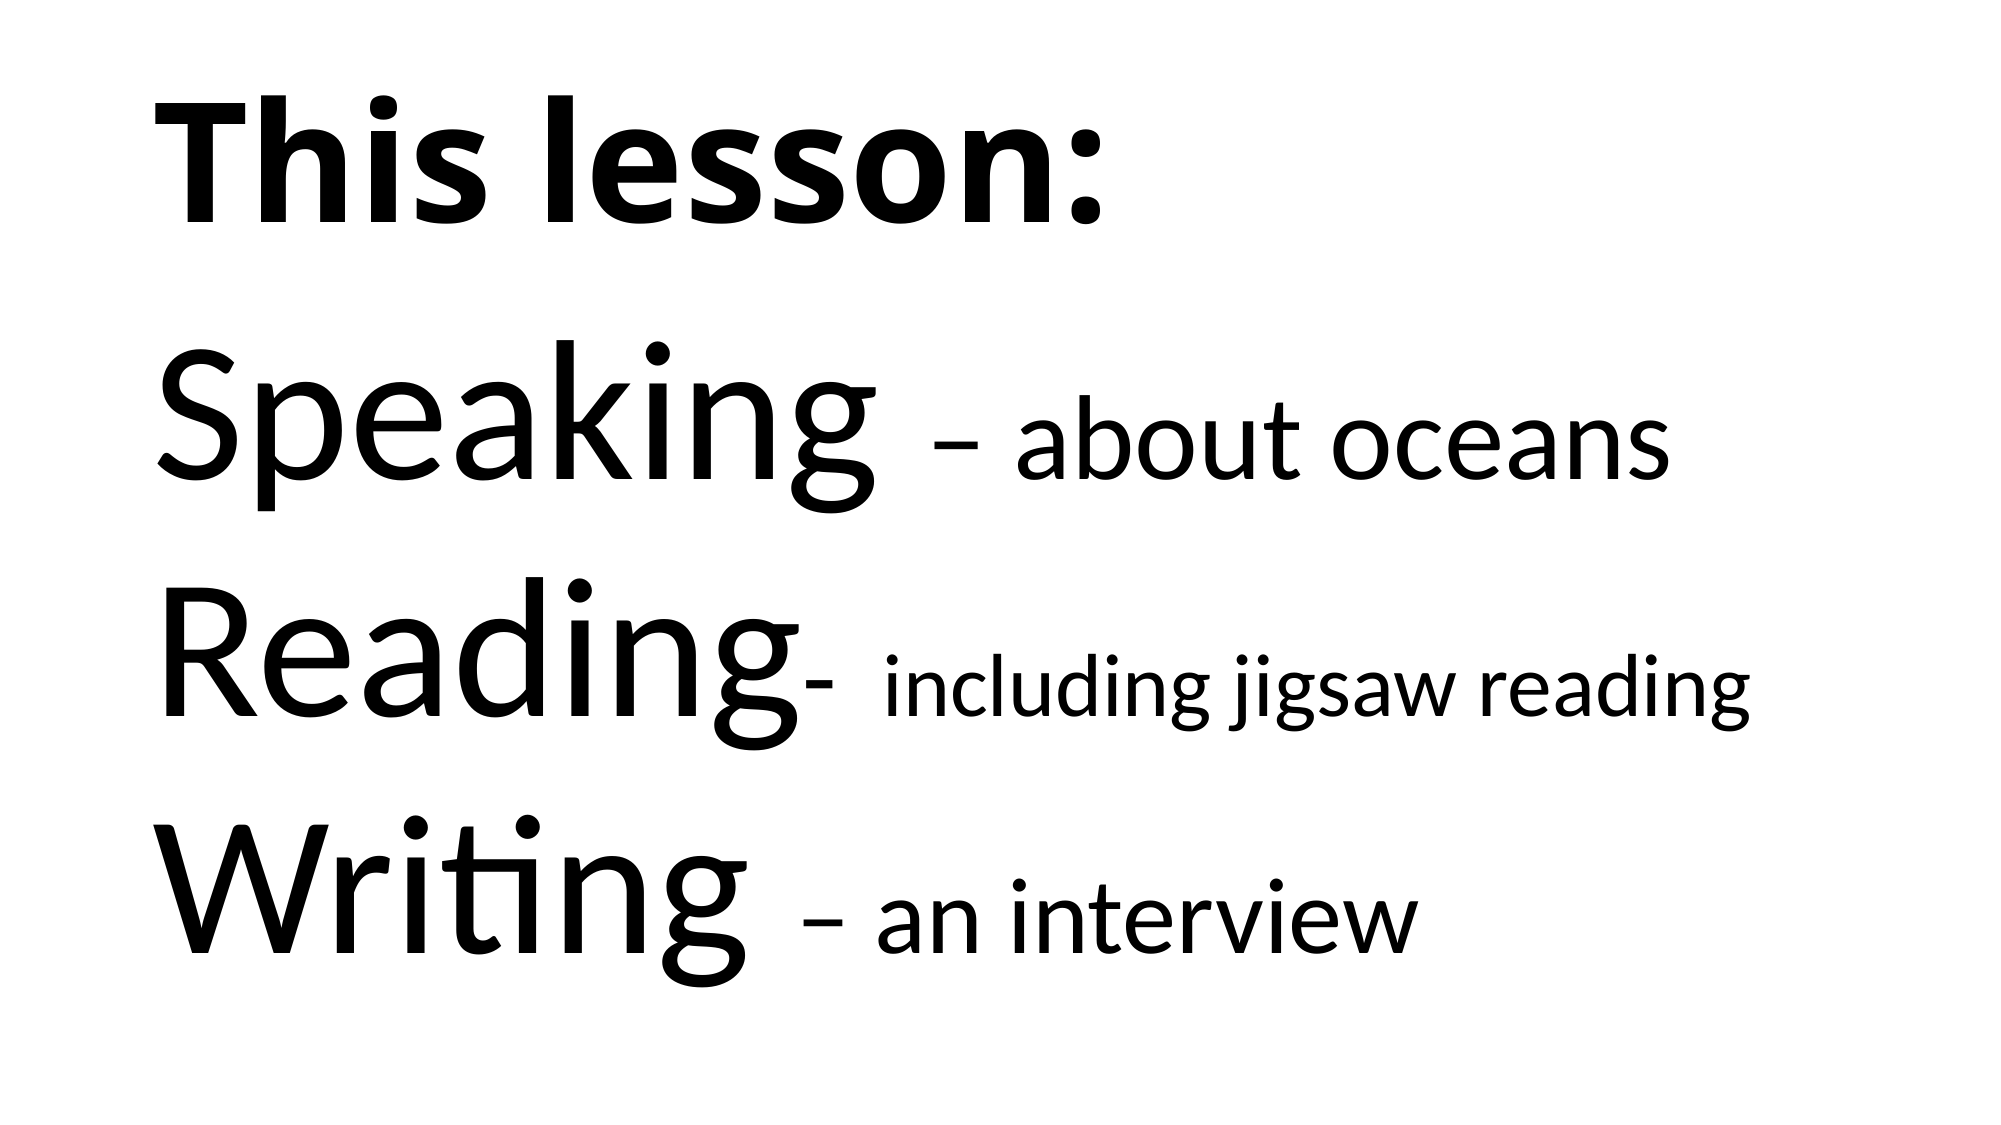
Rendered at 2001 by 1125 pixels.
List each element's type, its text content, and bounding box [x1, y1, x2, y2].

title This lesson: [137, 59, 1863, 278]
list Speaking – about oceans Reading- including jigsaw reading Writing – an interview [137, 299, 1863, 1014]
